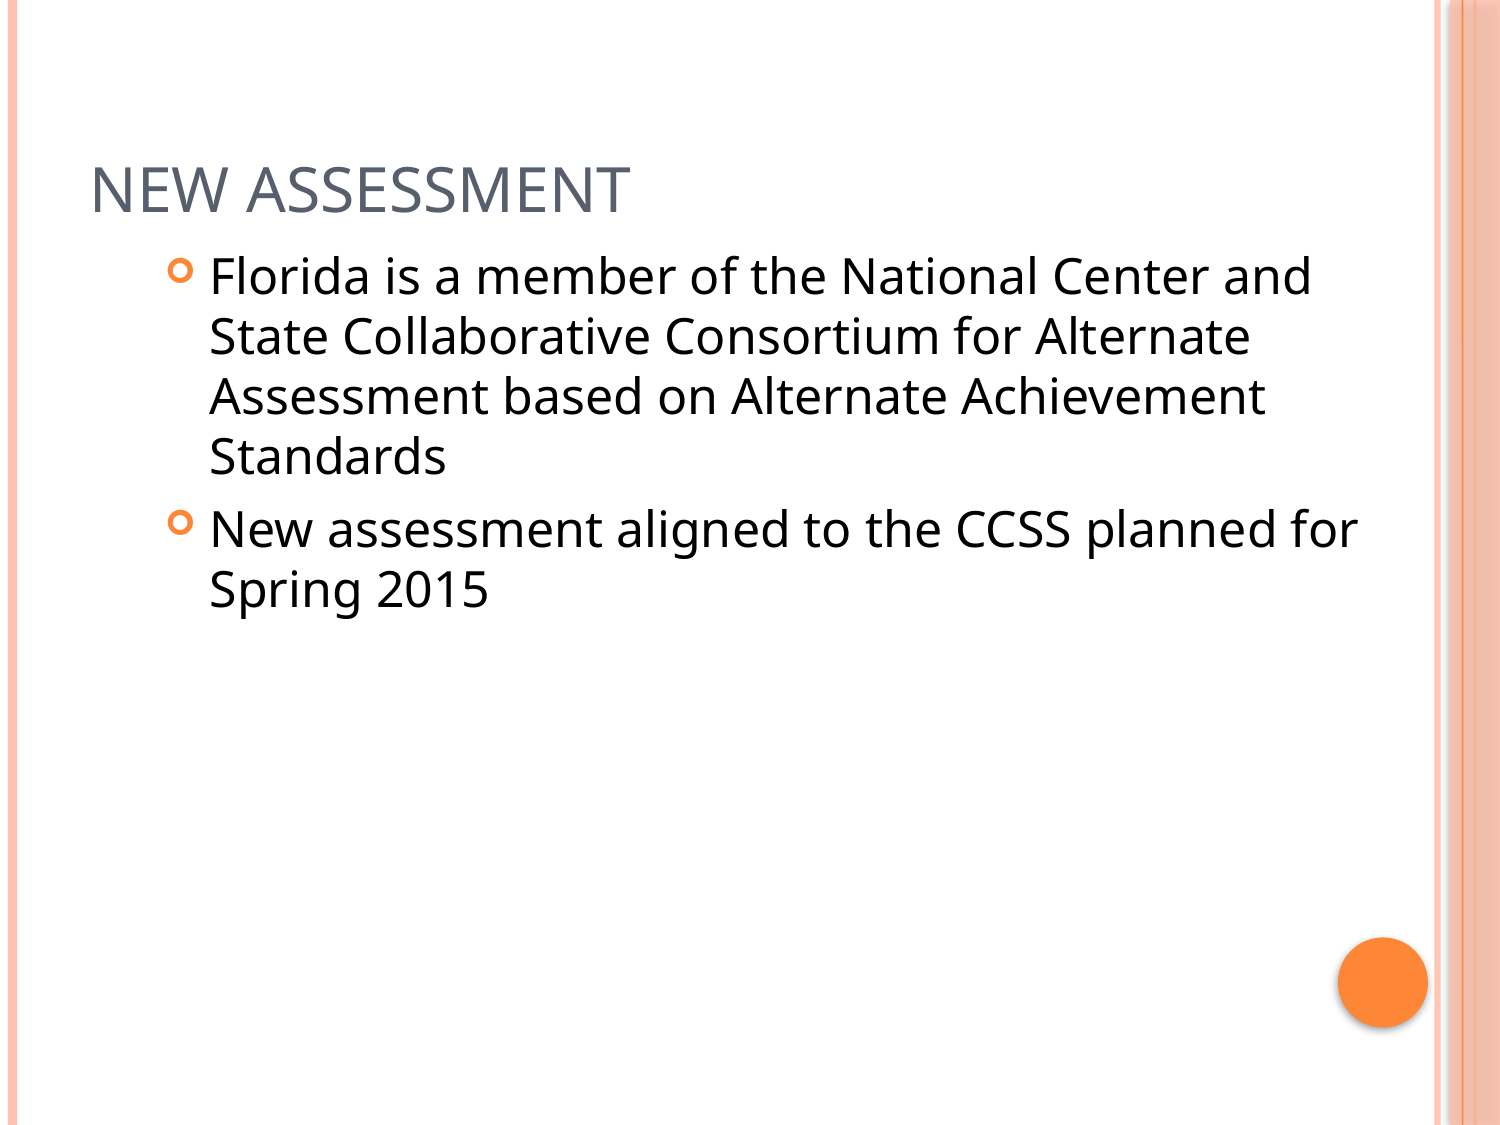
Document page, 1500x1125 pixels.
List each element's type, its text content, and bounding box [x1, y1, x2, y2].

title New Assessment [75, 45, 1300, 233]
list Florida is a member of the National Center and State Collaborative Consortium for Alternate Assessment based on Alternate Achievement Standards New assessment aligned to the CCSS planned for Spring 2015 [150, 237, 1438, 1075]
